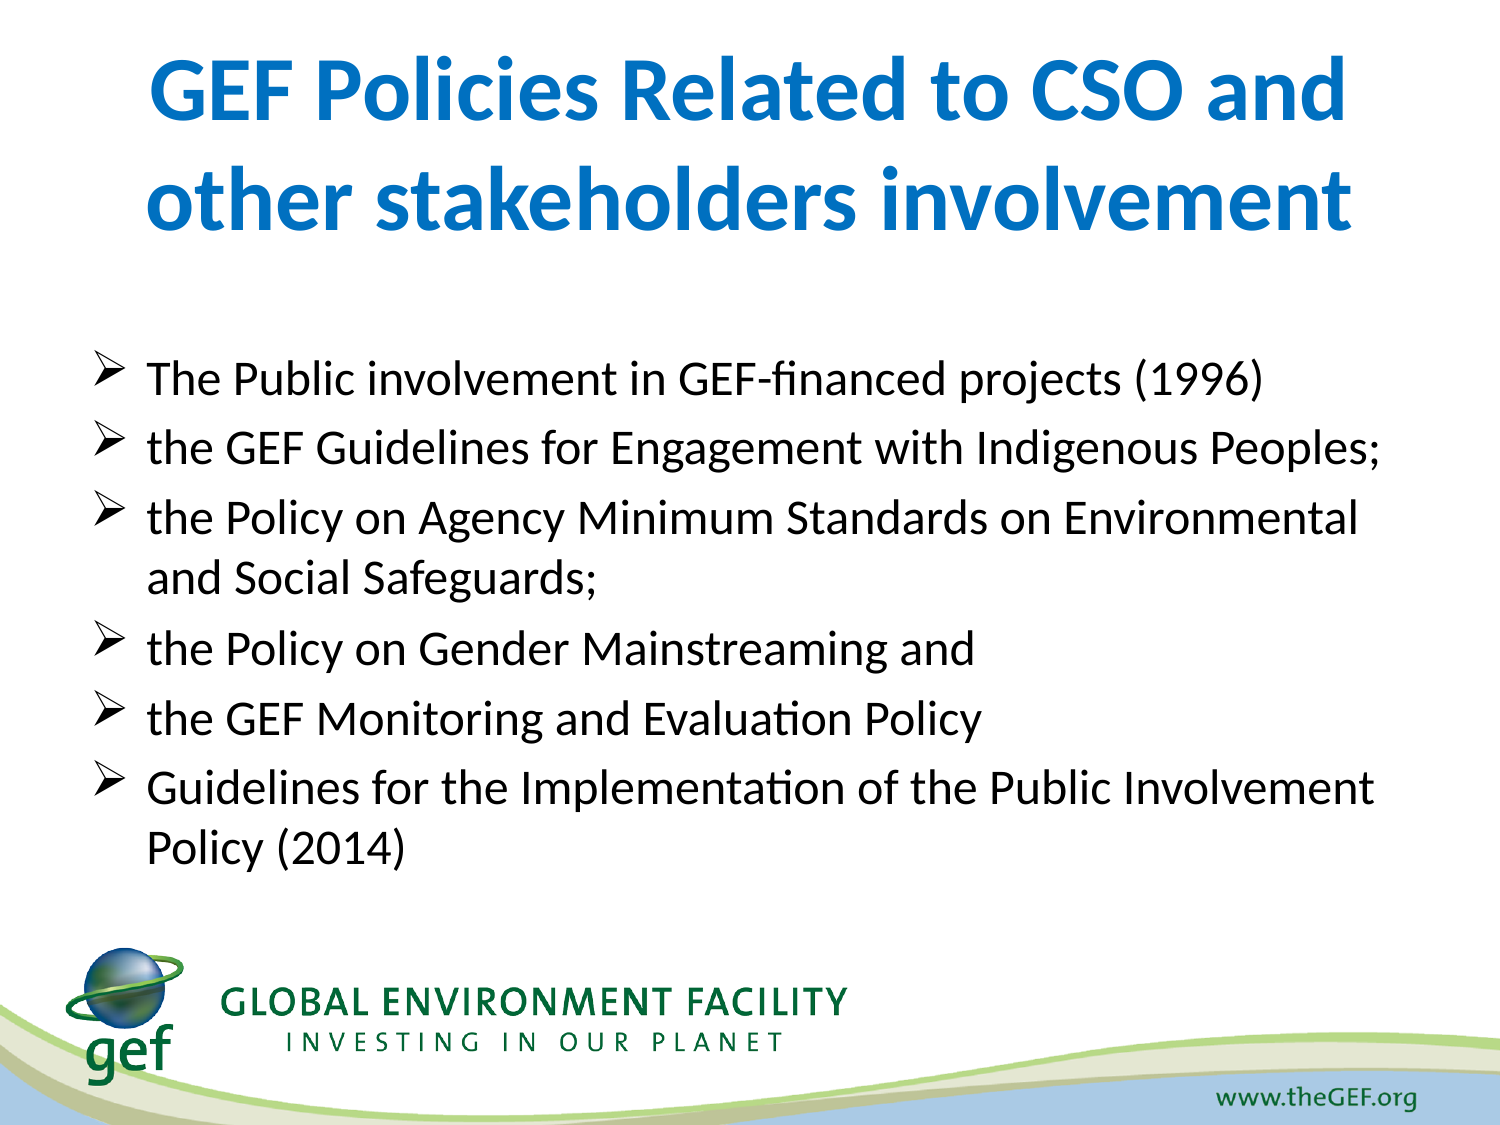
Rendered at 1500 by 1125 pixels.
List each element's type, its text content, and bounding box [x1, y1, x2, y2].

picture [0, 920, 1500, 1125]
title GEF Policies Related to CSO and other stakeholders involvement [74, 44, 1426, 233]
list The Public involvement in GEF-financed projects (1996) the GEF Guidelines for Engagement with Indigenous Peoples; the Policy on Agency Minimum Standards on Environmental and Social Safeguards; the Policy on Gender Mainstreaming and the GEF Monitoring and Evaluation Policy Guidelines for the Implementation of the Public Involvement Policy (2014) [74, 337, 1426, 1006]
